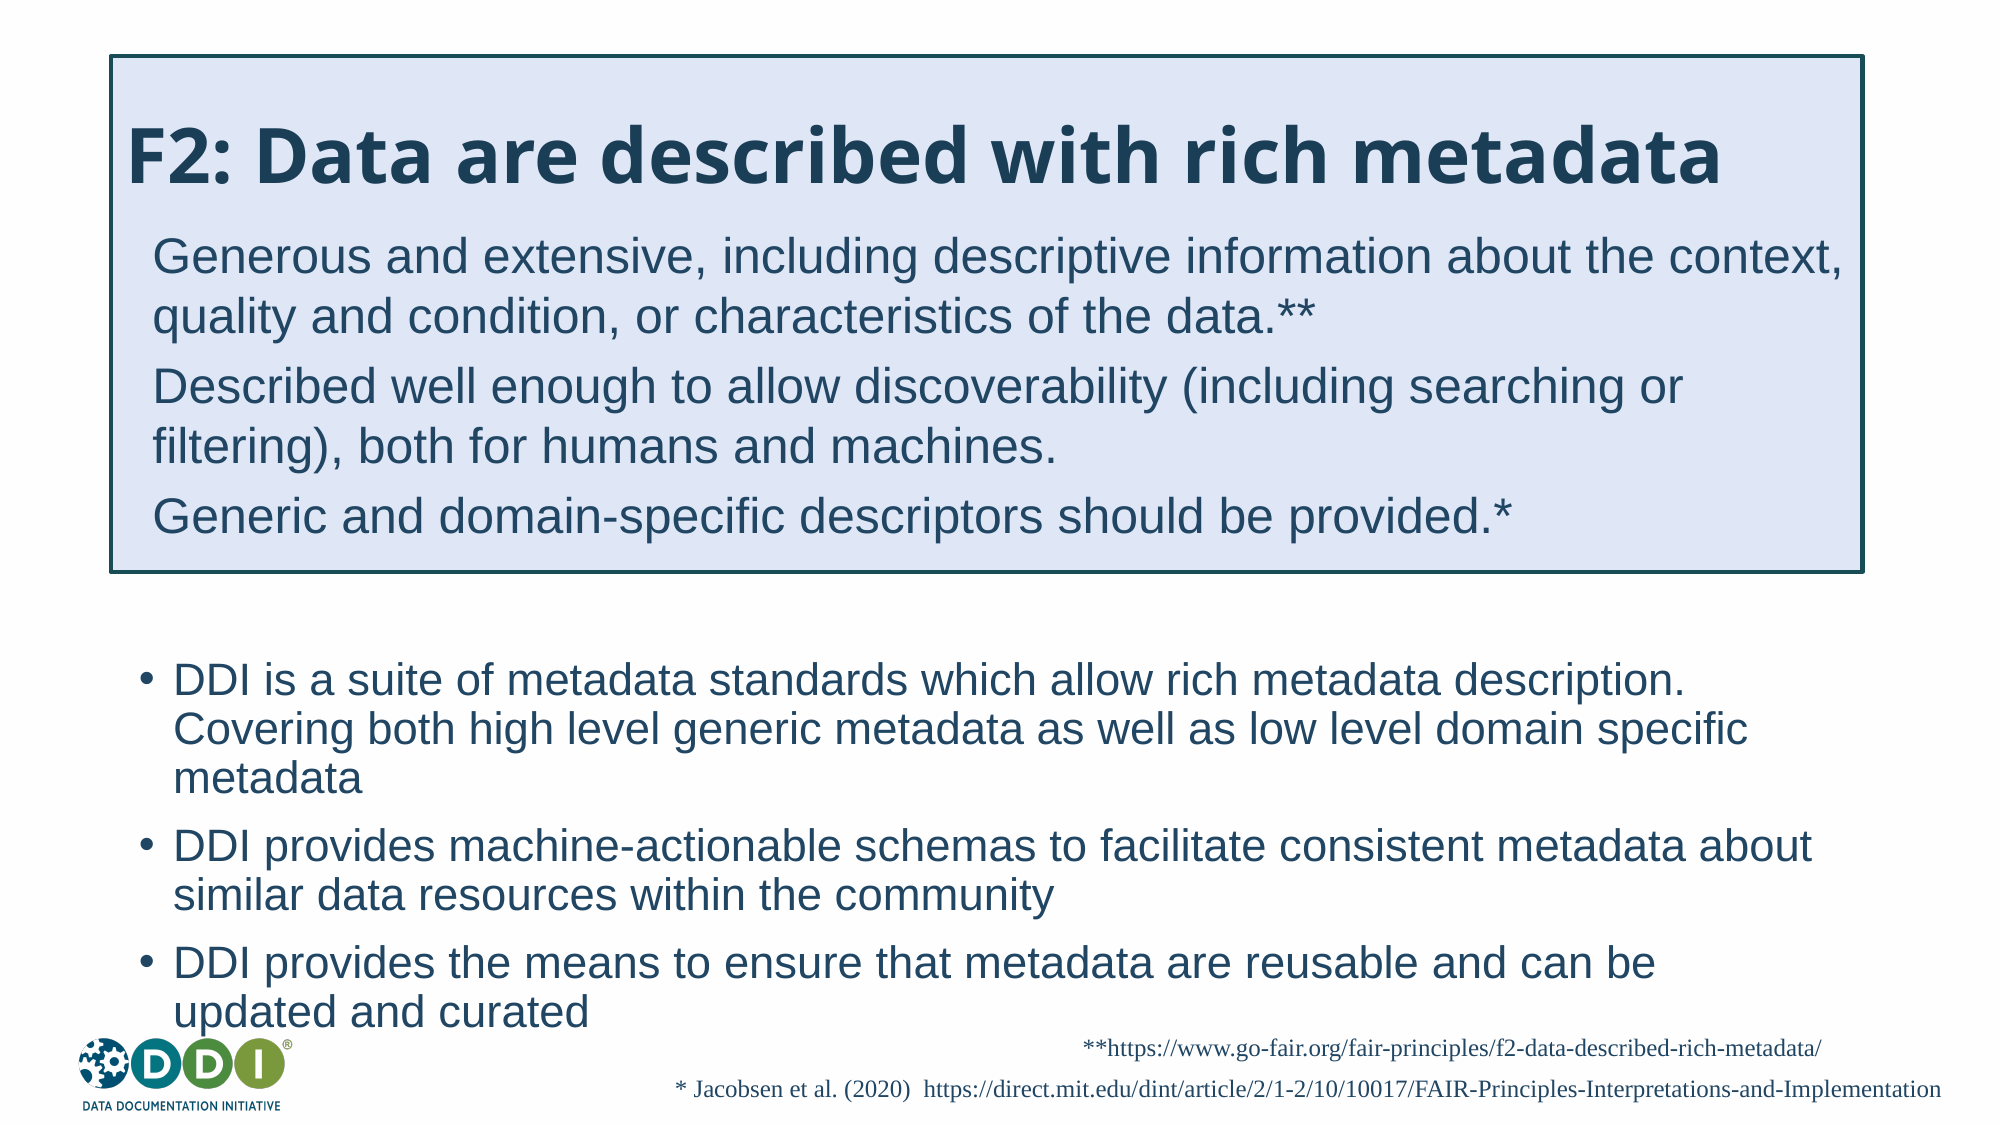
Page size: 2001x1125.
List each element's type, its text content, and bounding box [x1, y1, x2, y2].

list Generous and extensive, including descriptive information about the context, quality and condition, or characteristics of the data.** Described well enough to allow discoverability (including searching or filtering), both for humans and machines. Generic and domain-specific descriptors should be provided.* [137, 215, 1863, 972]
picture [65, 1032, 305, 1115]
text_box [109, 54, 1865, 574]
text_box * Jacobsen et al. (2020) https://direct.mit.edu/dint/article/2/1-2/10/10017/FAIR-Principles-Interpretations-and-Implementation [660, 1065, 2000, 1110]
text_box DDI is a suite of metadata standards which allow rich metadata description. Covering both high level generic metadata as well as low level domain specific metadata DDI provides machine-actionable schemas to facilitate consistent metadata about similar data resources within the community DDI provides the means to ensure that metadata are reusable and can be updated and curated [124, 648, 1849, 1049]
title F2: Data are described with rich metadata [110, 59, 1863, 247]
text_box **https://www.go-fair.org/fair-principles/f2-data-described-rich-metadata/ [1068, 1024, 2000, 1070]
